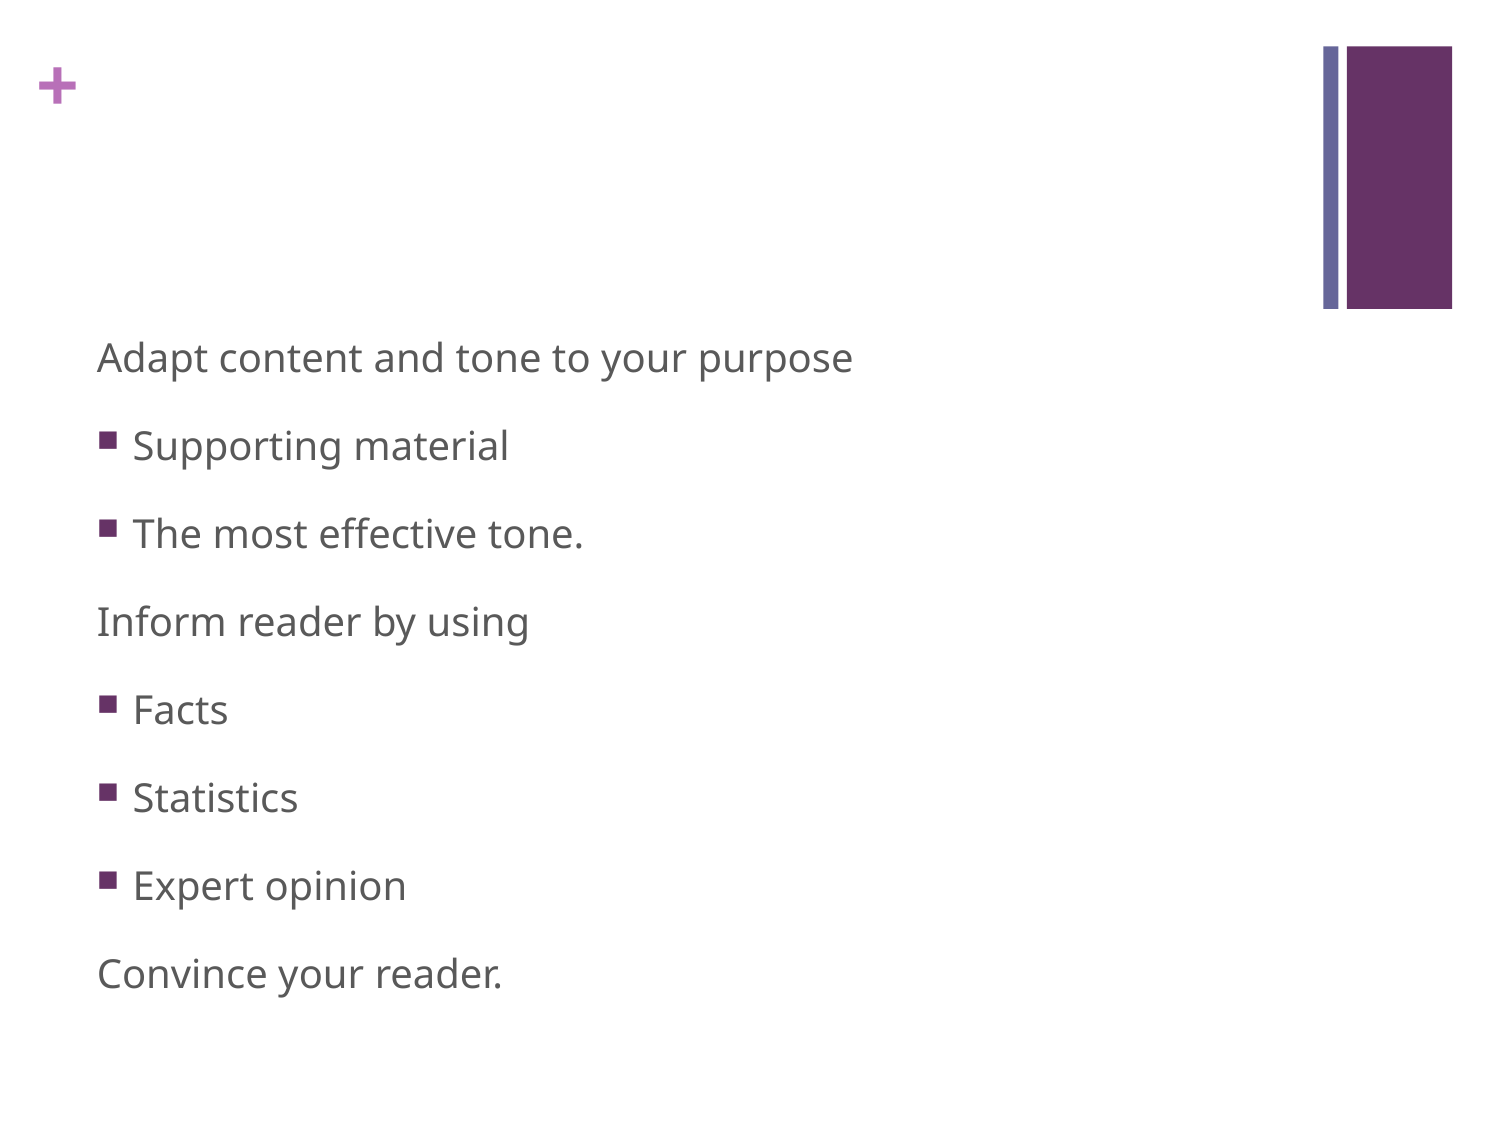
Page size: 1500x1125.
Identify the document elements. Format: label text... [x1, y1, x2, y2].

list Adapt content and tone to your purpose Supporting material The most effective tone. Inform reader by using Facts Statistics Expert opinion Convince your reader. [81, 324, 1322, 1005]
